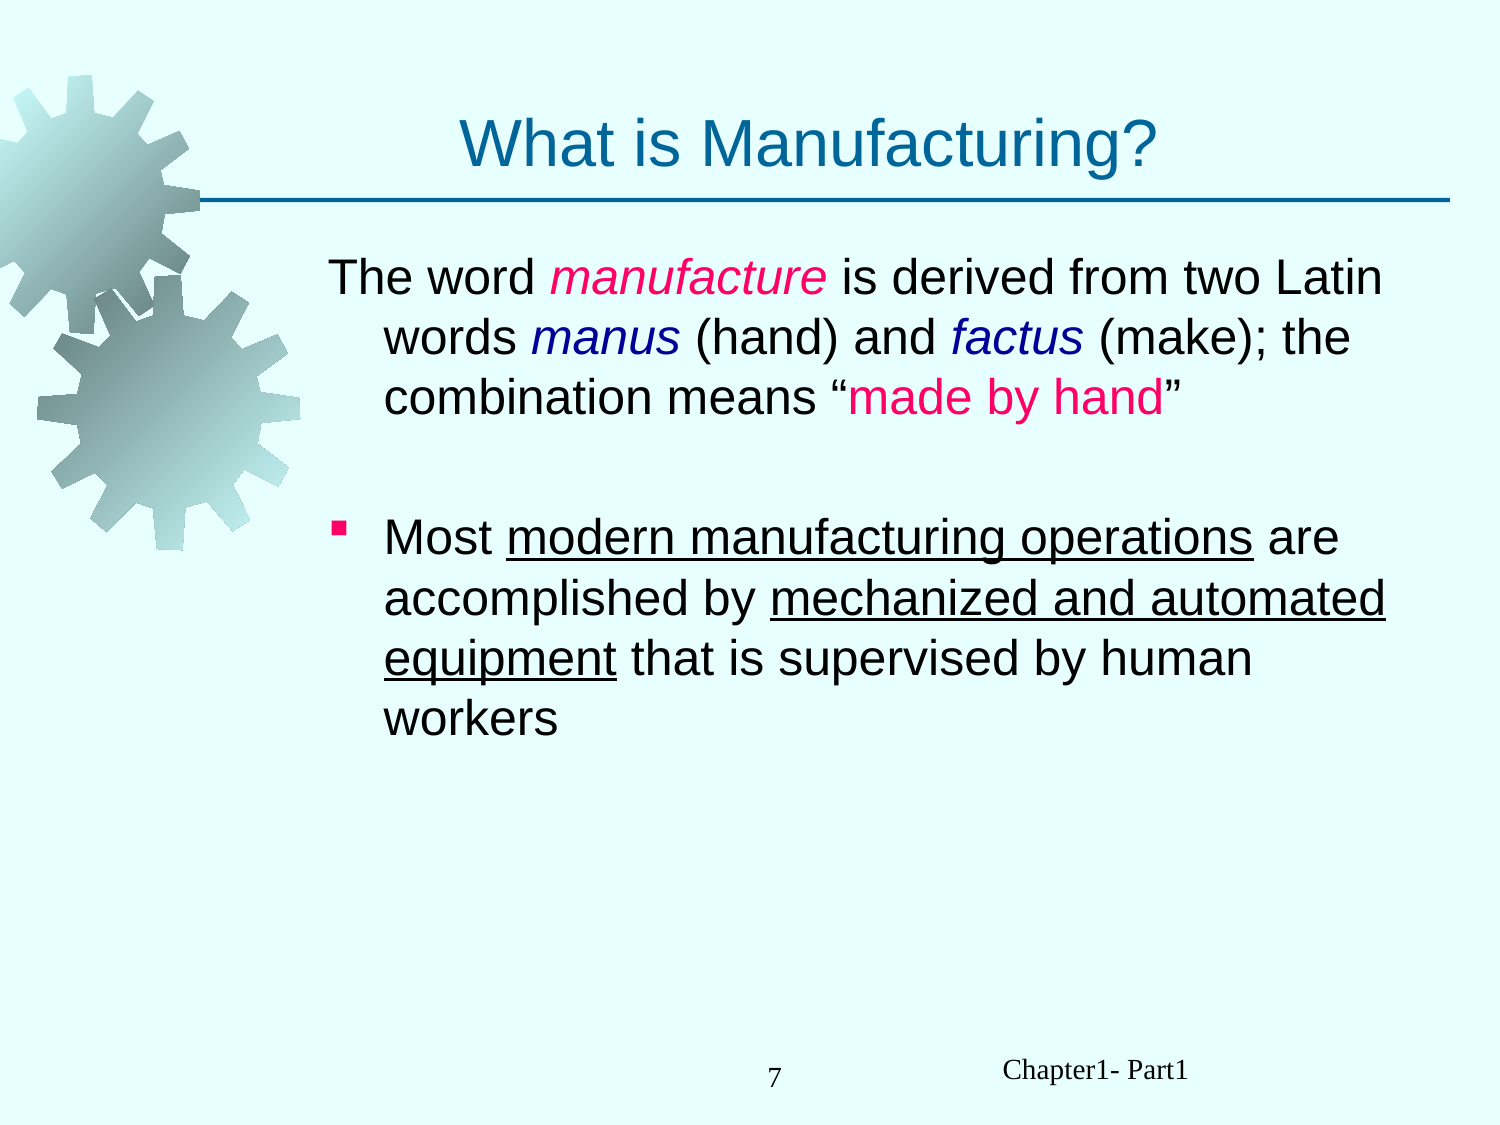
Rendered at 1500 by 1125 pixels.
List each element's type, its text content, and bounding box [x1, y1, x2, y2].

title What is Manufacturing? [185, 35, 1452, 190]
footer Chapter1- Part1 [987, 1042, 1463, 1122]
list The word manufacture is derived from two Latin words manus (hand) and factus (make); the combination means “made by hand” Most modern manufacturing operations are accomplished by mechanized and automated equipment that is supervised by human workers [312, 237, 1451, 976]
slide_number 7 [599, 1050, 951, 1125]
